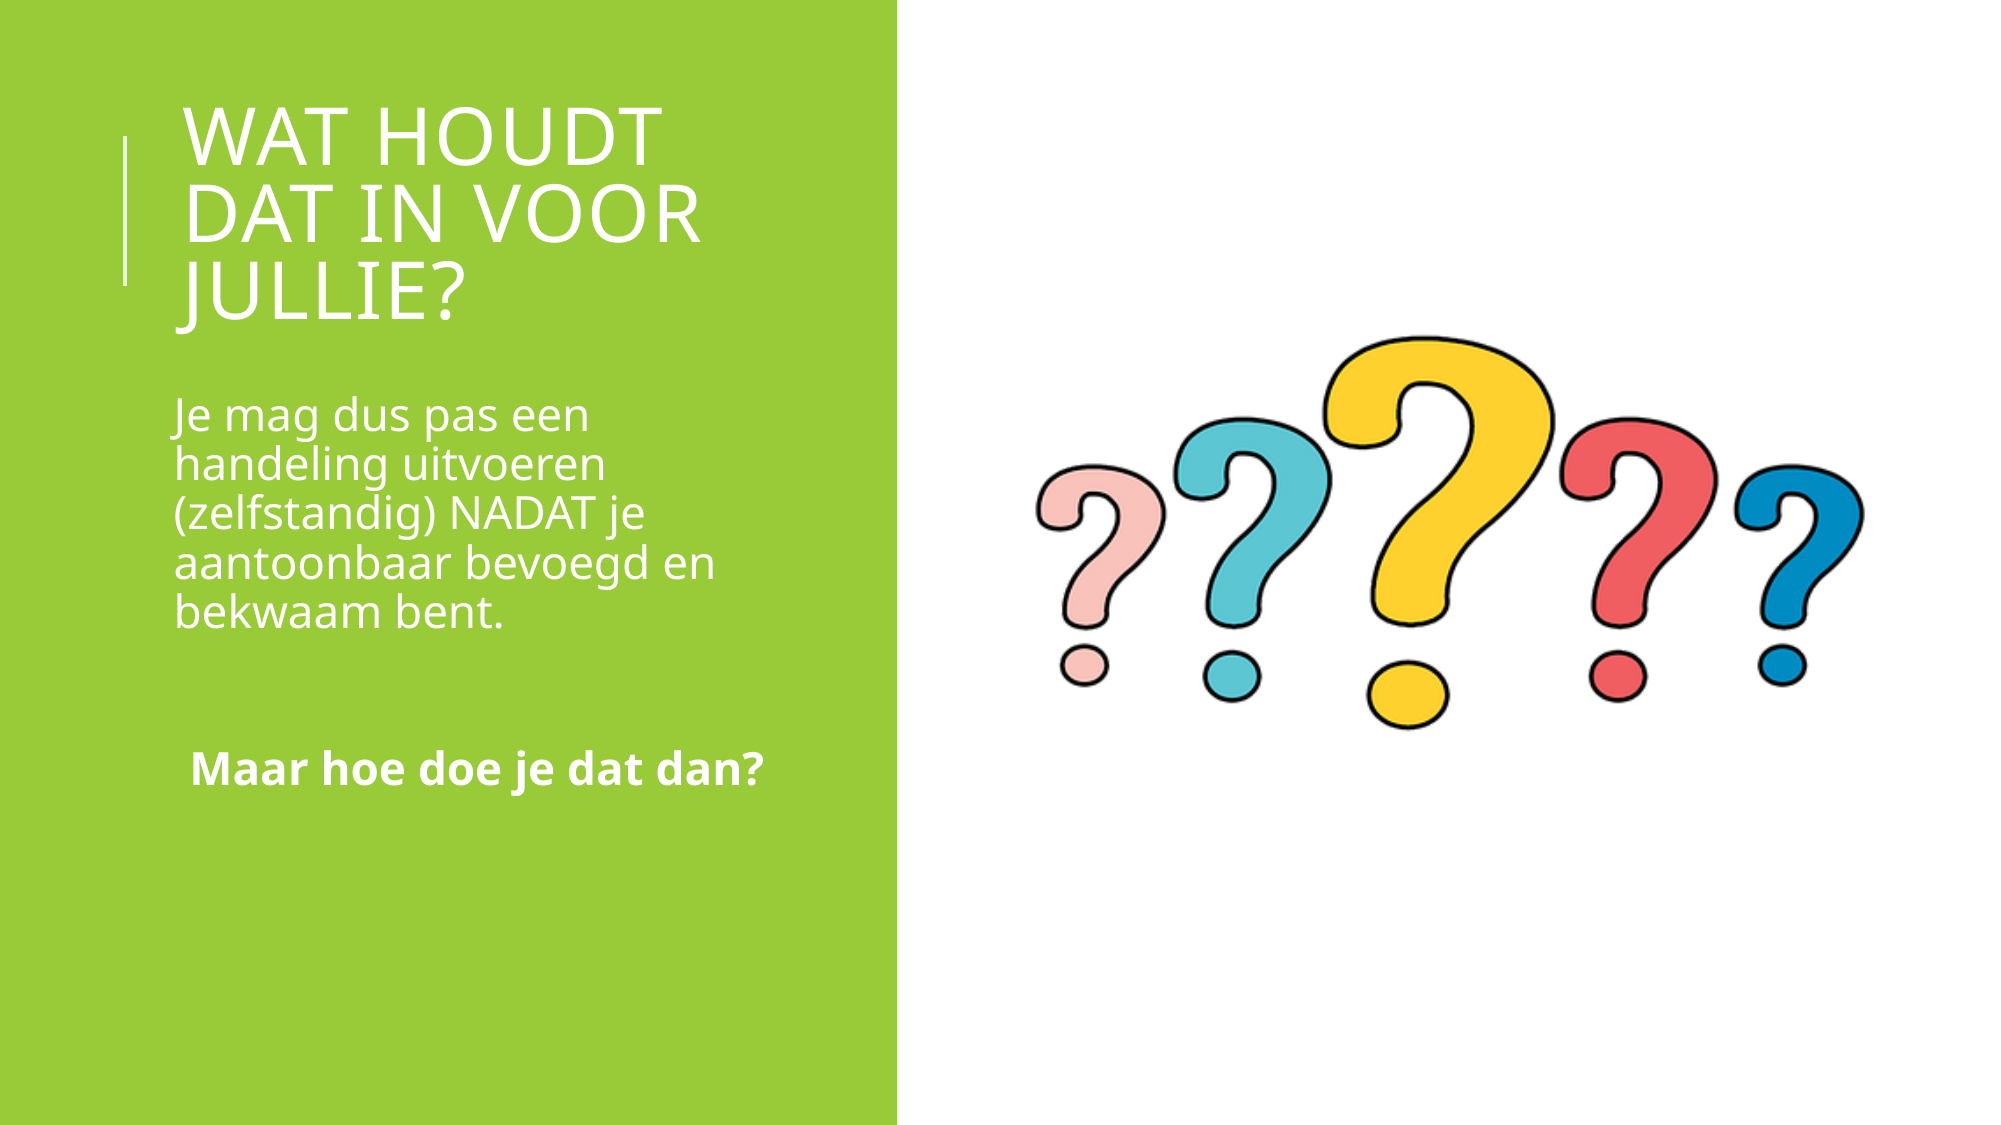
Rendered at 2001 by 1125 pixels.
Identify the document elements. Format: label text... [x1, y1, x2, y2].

list Je mag dus pas een handeling uitvoeren (zelfstandig) NADAT je aantoonbaar bevoegd en bekwaam bent. Maar hoe doe je dat dan? [165, 383, 788, 1029]
text_box [0, 0, 898, 1125]
title Wat houdt dat in voor jullie? [168, 96, 788, 342]
picture [999, 263, 1896, 862]
